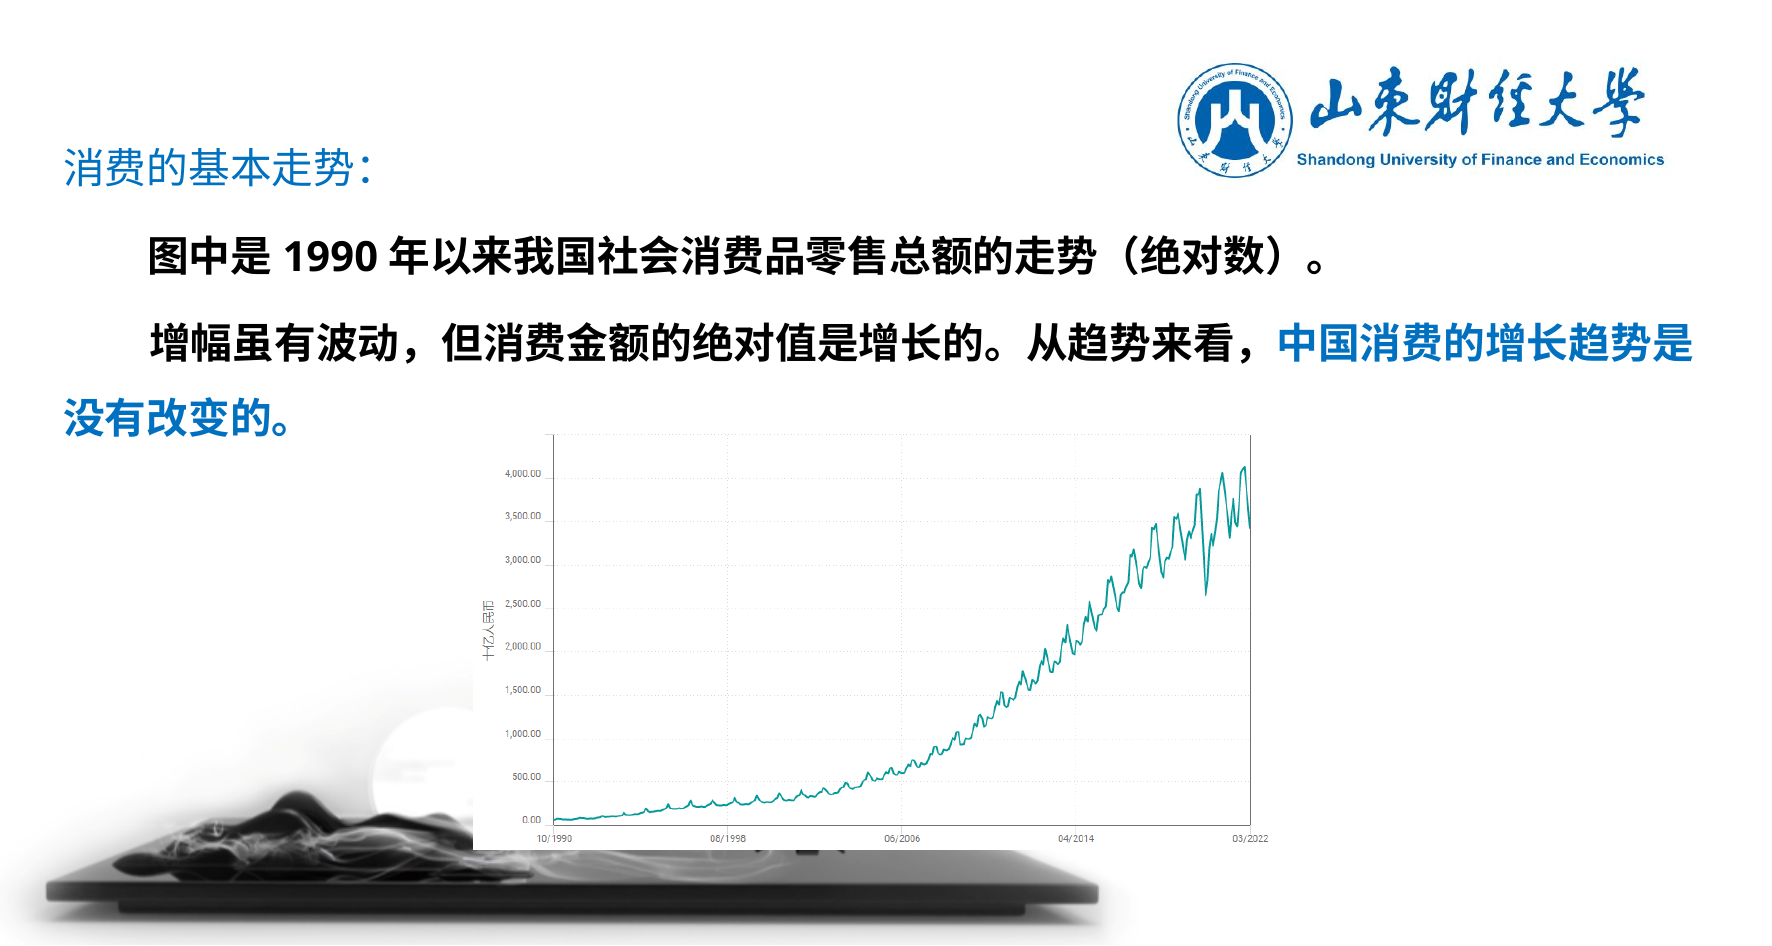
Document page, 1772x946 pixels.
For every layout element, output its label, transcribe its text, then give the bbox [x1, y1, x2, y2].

text_box 消费的基本走势： 图中是1990年以来我国社会消费品零售总额的走势（绝对数）。 增幅虽有波动，但消费金额的绝对值是增长的。从趋势来看，中国消费的增长趋势是没有改变的。 [48, 109, 1710, 450]
picture [1160, 34, 1688, 202]
picture [0, 422, 1274, 945]
